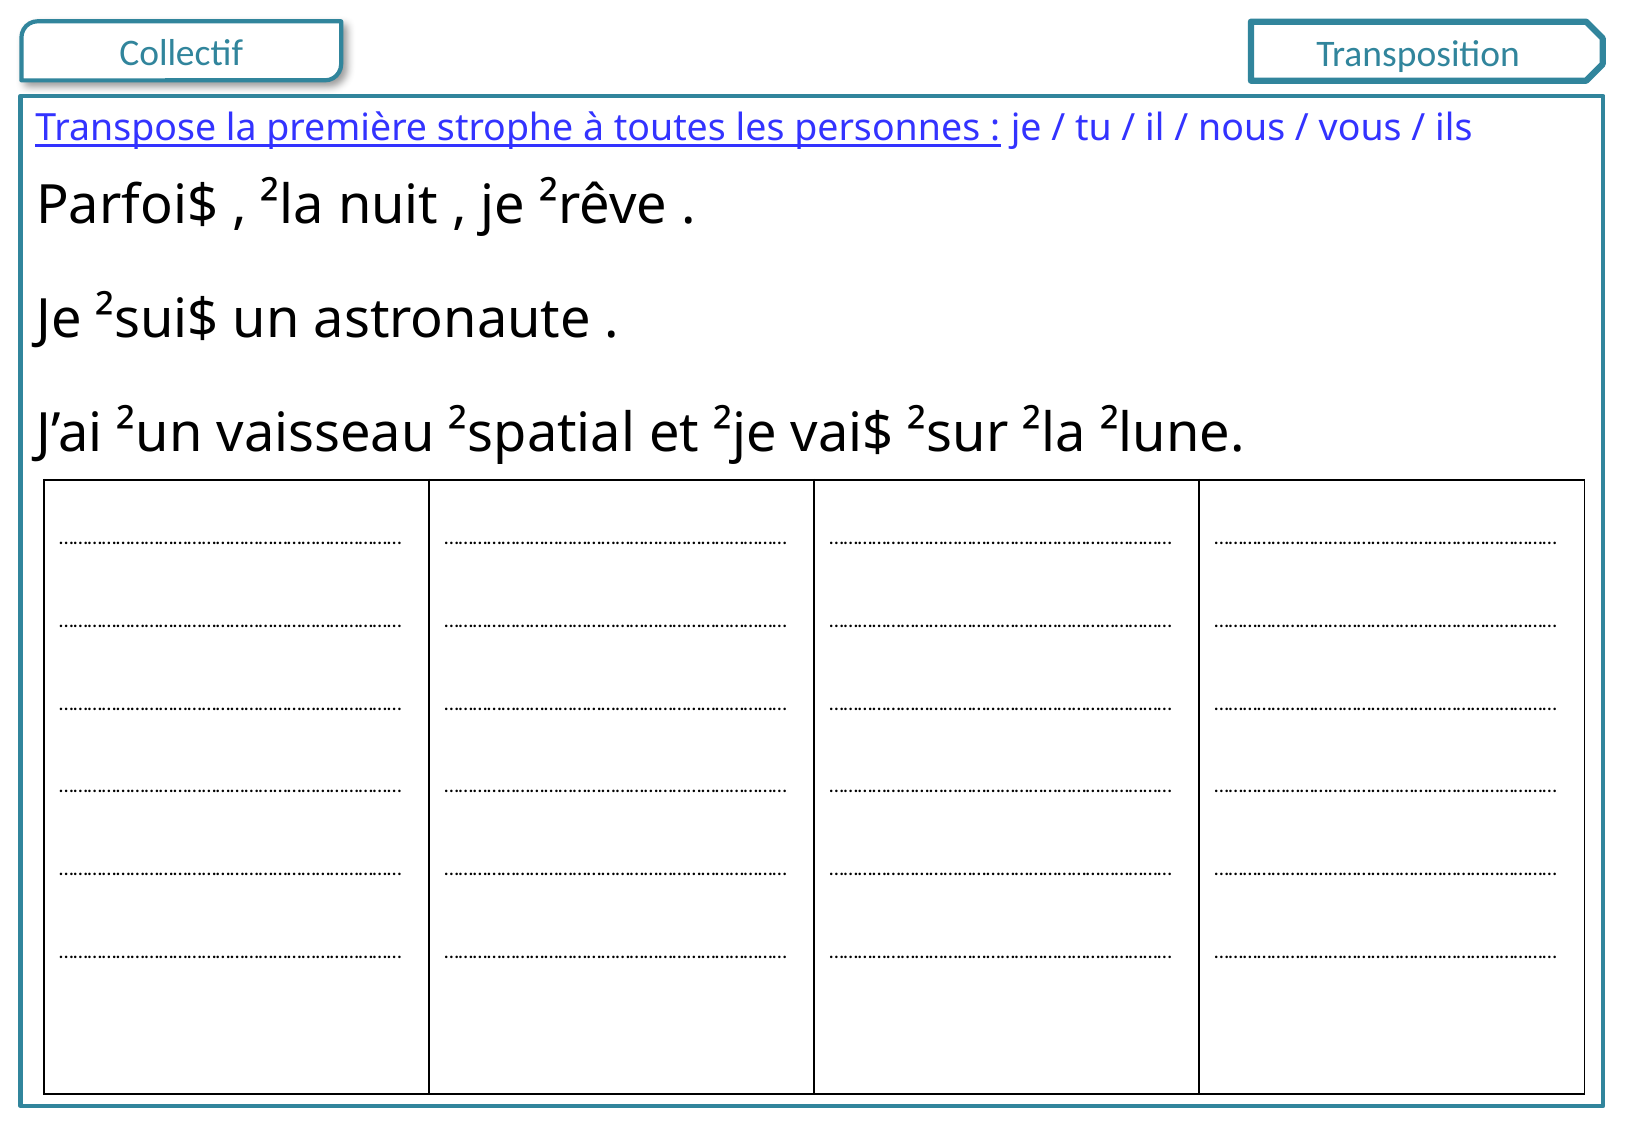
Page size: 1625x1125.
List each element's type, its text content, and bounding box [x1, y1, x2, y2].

list Transposition [1251, 21, 1585, 81]
list Parfoi$ , ²la nuit , je ²rêve . Je ²sui$ un astronaute . J’ai ²un vaisseau ²spatial et ²je vai$ ²sur ²la ²lune. [21, 113, 1604, 1106]
table_header ……………………………………………………………… ……………………………………………………………… ……………………………………………………………… ……………………………………………………………… ……………………………………………………………… ……………………………………………………………… [1200, 481, 1584, 1093]
table_header ……………………………………………………………… ……………………………………………………………… ……………………………………………………………… ……………………………………………………………… ……………………………………………………………… ……………………………………………………………… [815, 481, 1198, 1093]
table_header ……………………………………………………………… ……………………………………………………………… ……………………………………………………………… ……………………………………………………………… ……………………………………………………………… ……………………………………………………………… [45, 481, 428, 1093]
table_header ……………………………………………………………… ……………………………………………………………… ……………………………………………………………… ……………………………………………………………… ……………………………………………………………… ……………………………………………………………… [430, 481, 813, 1093]
list Transpose la première strophe à toutes les personnes : je / tu / il / nous / vous / ils [18, 94, 1605, 1108]
